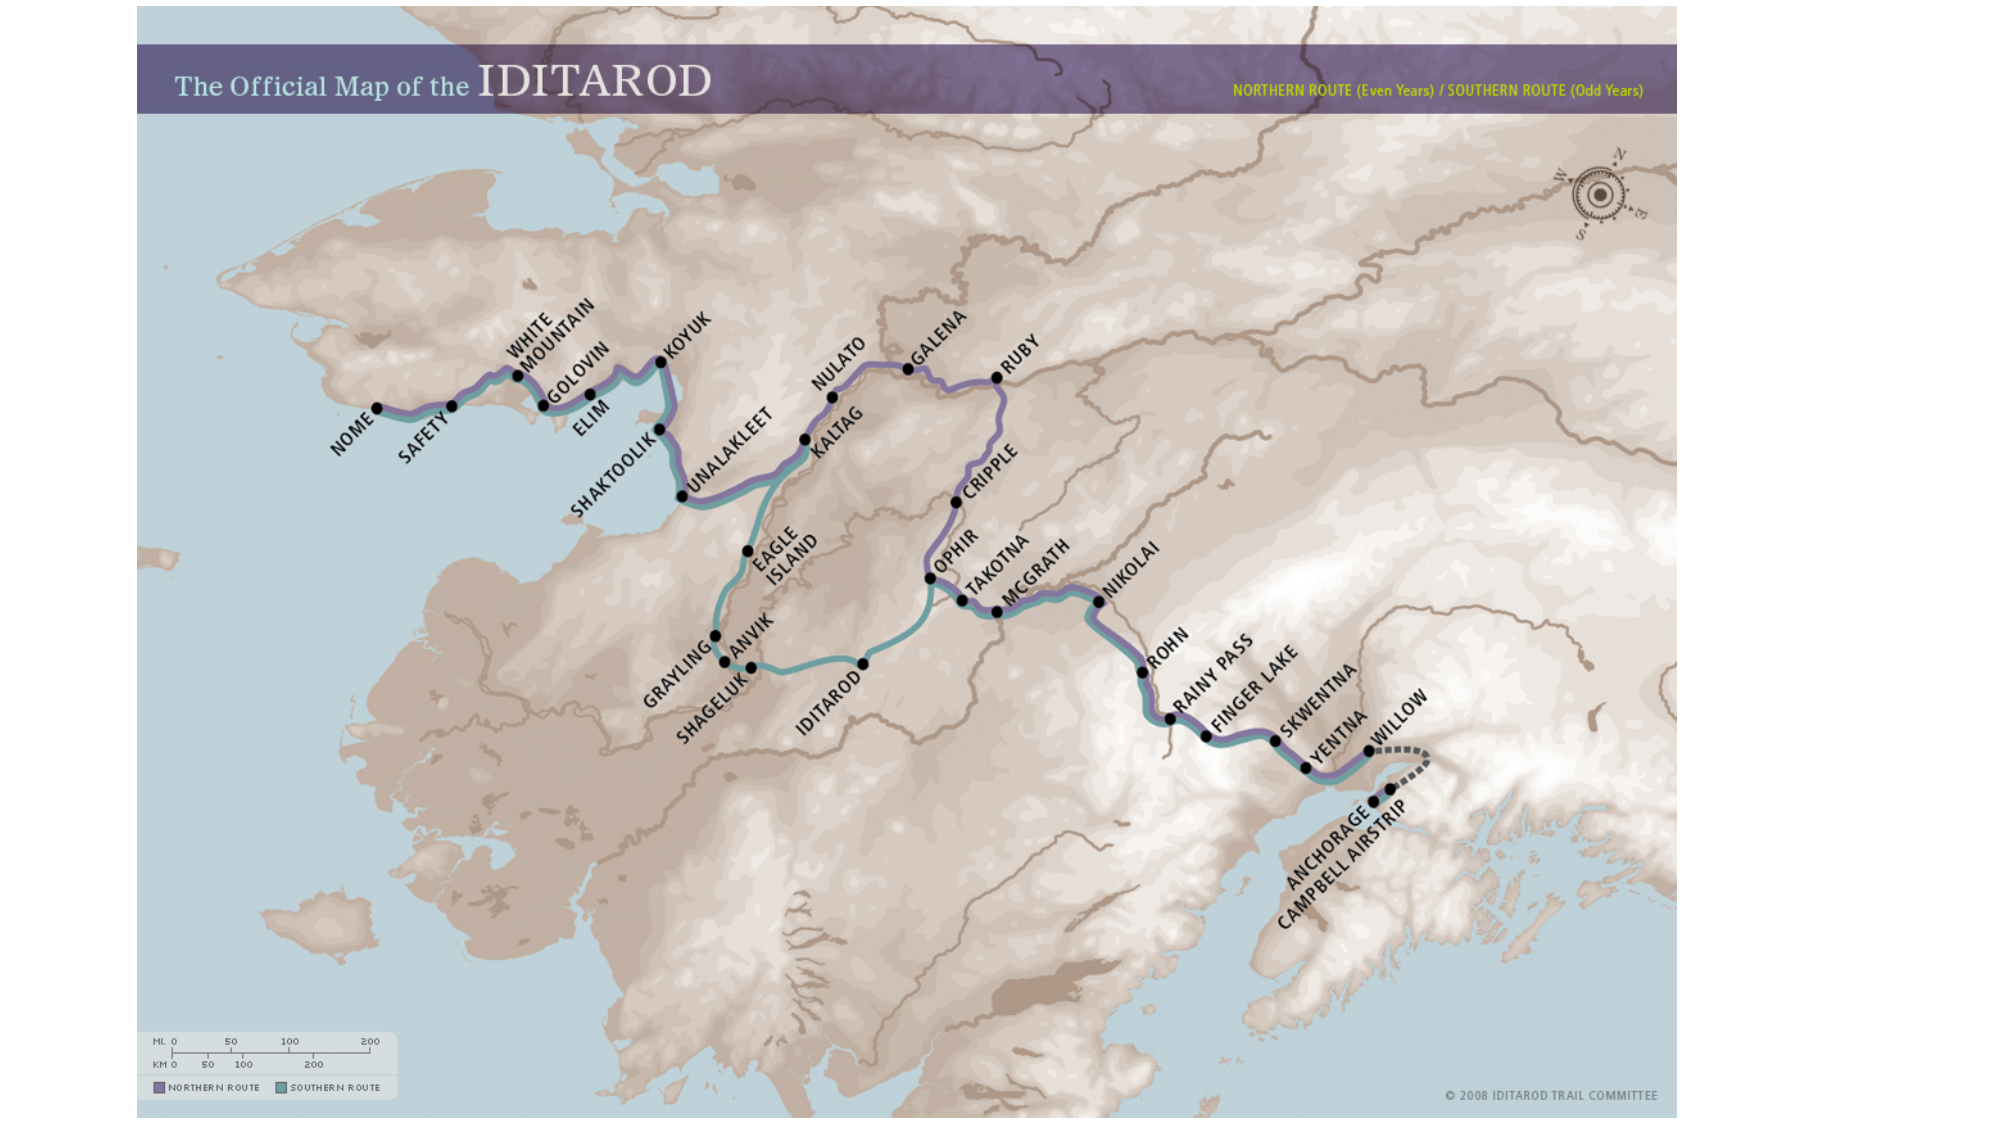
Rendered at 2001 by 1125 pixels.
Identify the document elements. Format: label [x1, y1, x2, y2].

list [137, 6, 1677, 1118]
